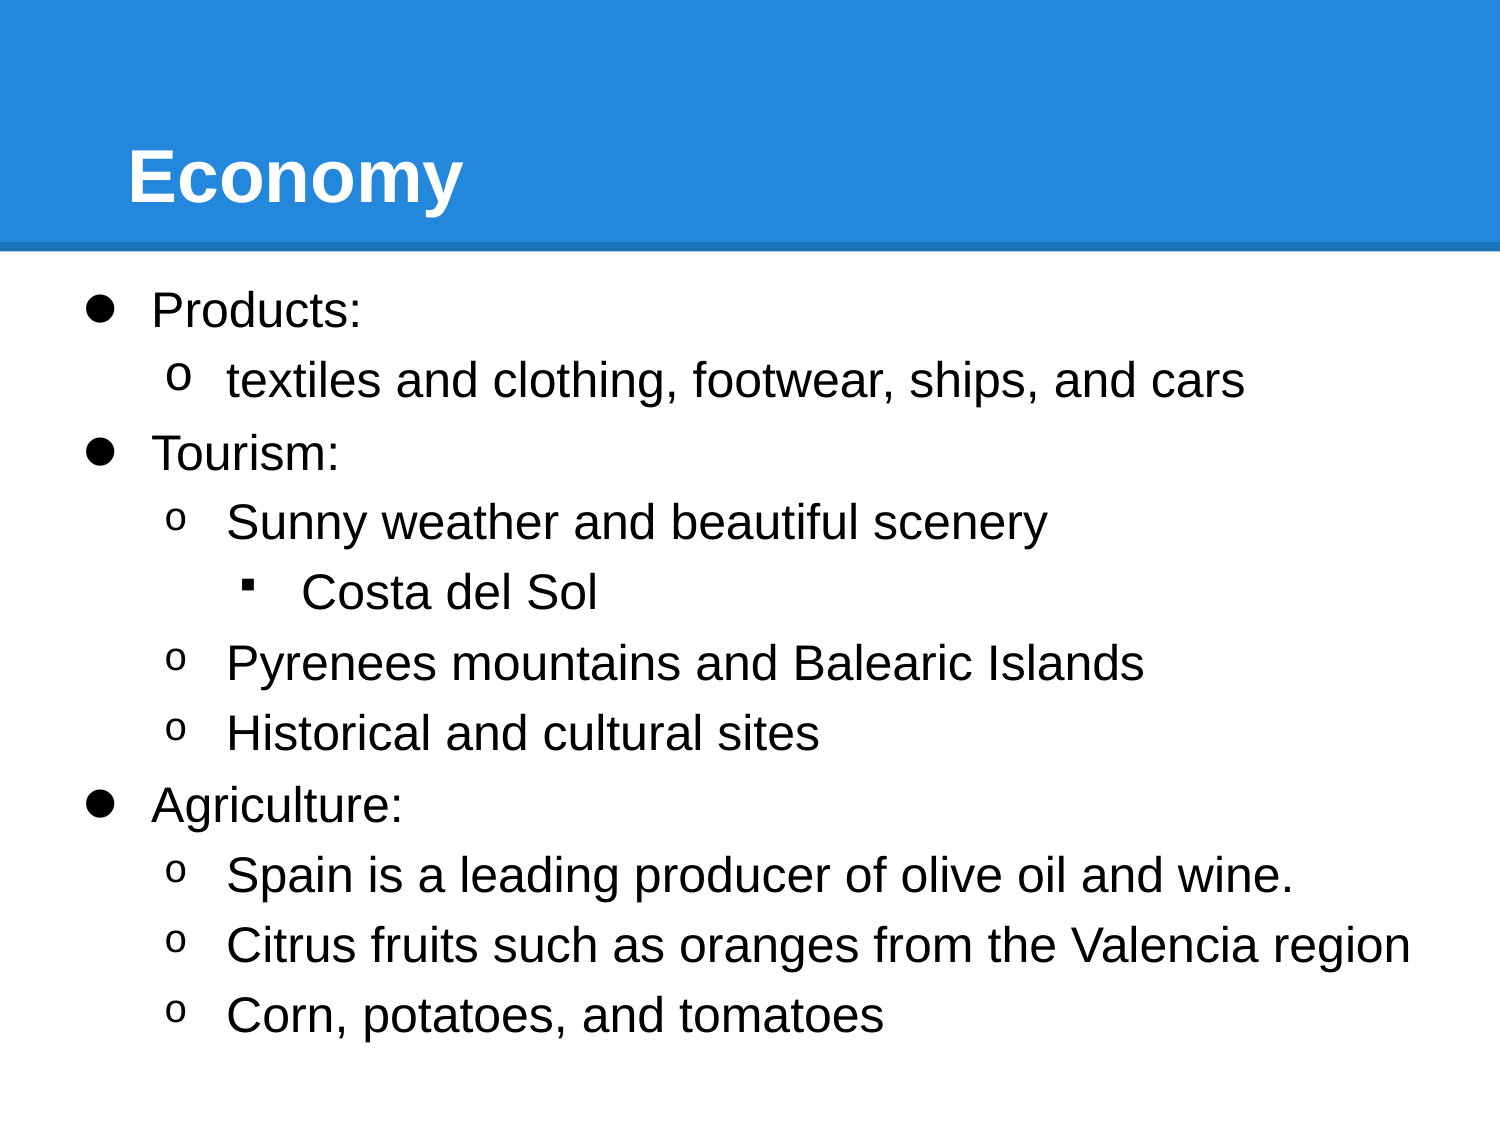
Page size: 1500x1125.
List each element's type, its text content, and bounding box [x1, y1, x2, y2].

title Economy [75, 45, 1425, 233]
list Products: textiles and clothing, footwear, ships, and cars Tourism: Sunny weather and beautiful scenery Costa del Sol Pyrenees mountains and Balearic Islands Historical and cultural sites Agriculture: Spain is a leading producer of olive oil and wine. Citrus fruits such as oranges from the Valencia region Corn, potatoes, and tomatoes [61, 262, 1456, 1078]
